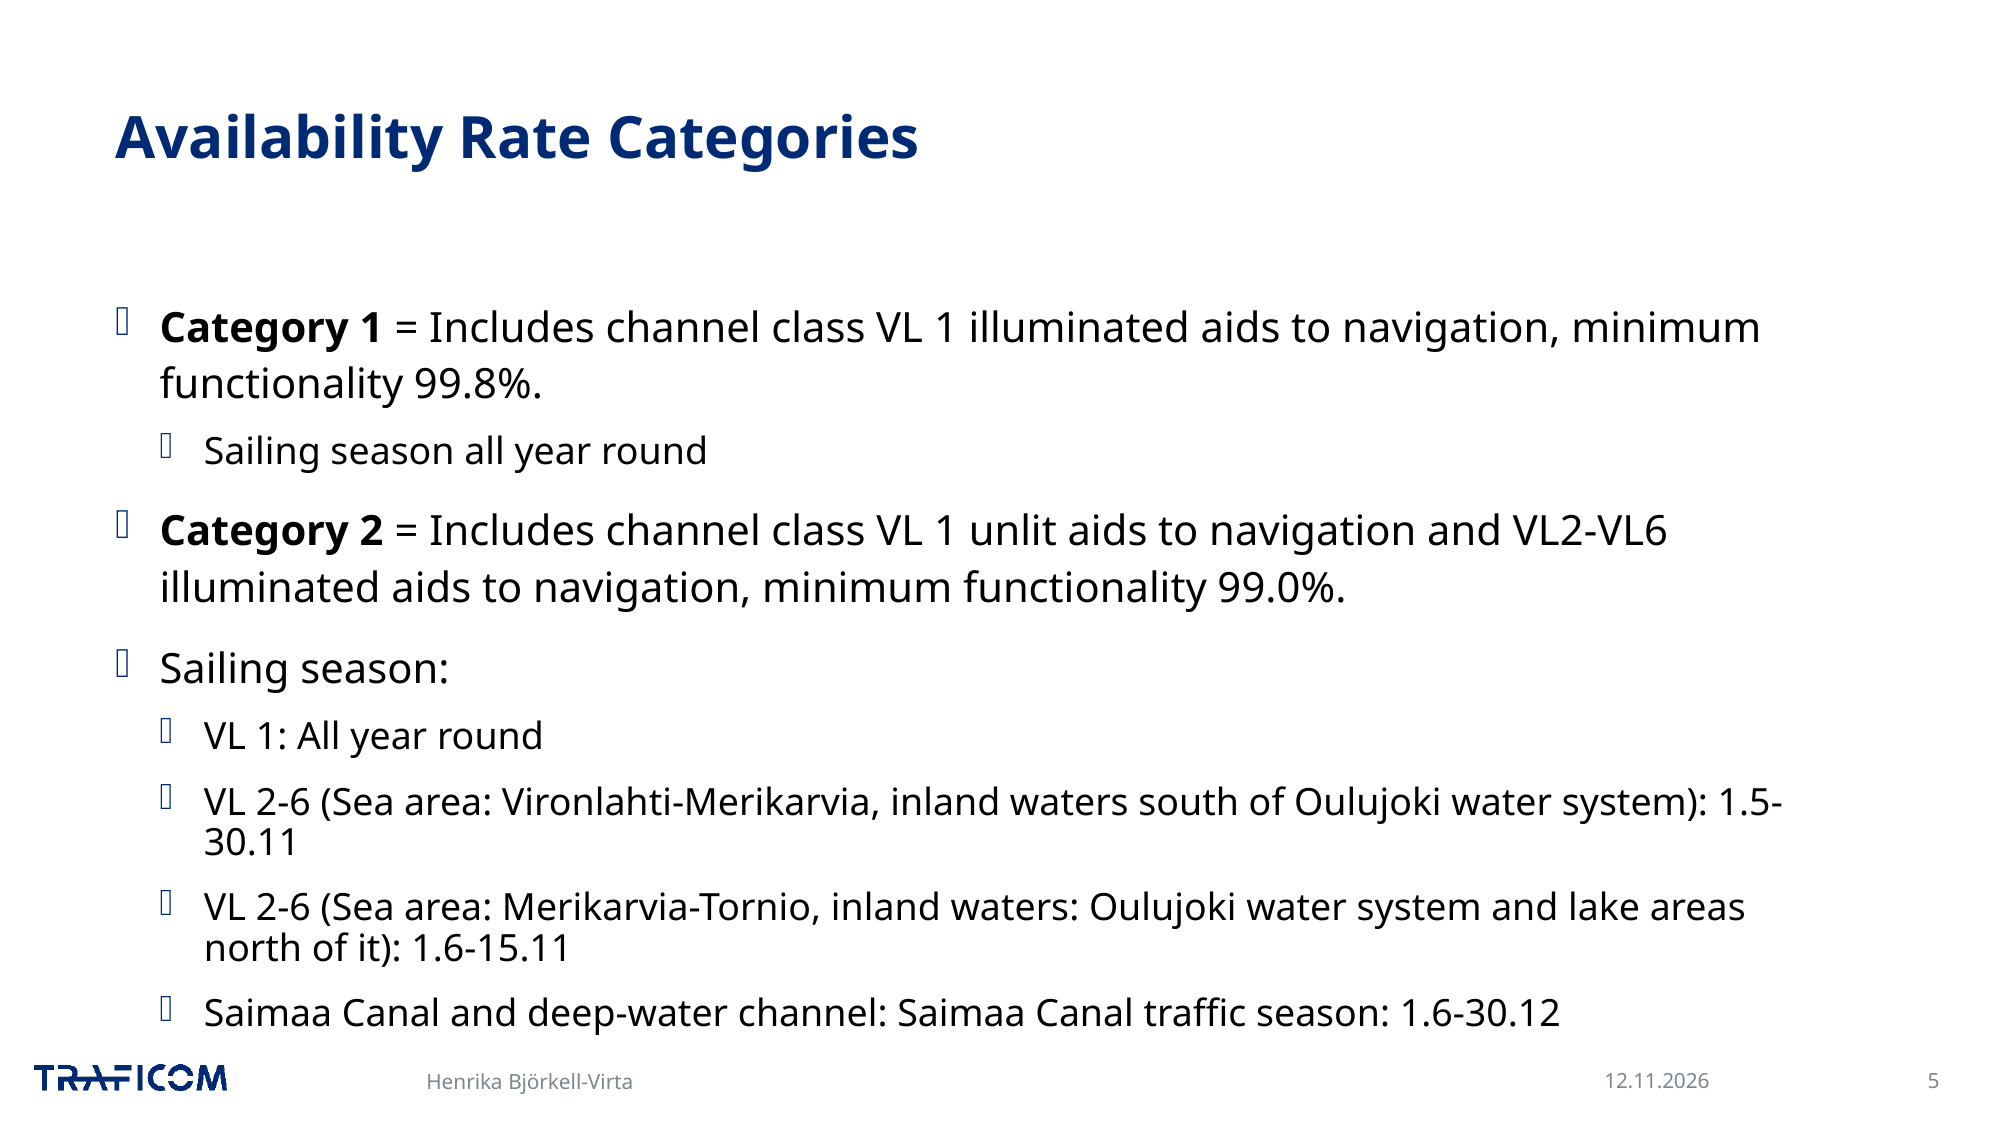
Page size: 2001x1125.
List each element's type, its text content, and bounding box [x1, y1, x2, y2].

slide_number 5 [1854, 1060, 1955, 1103]
picture [34, 1064, 227, 1091]
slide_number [1503, 1060, 1811, 1103]
footer Henrika Björkell-Virta [411, 1060, 1000, 1103]
list Category 1 = Includes channel class VL 1 illuminated aids to navigation, minimum functionality 99.8%. Sailing season all year round Category 2 = Includes channel class VL 1 unlit aids to navigation and VL2-VL6 illuminated aids to navigation, minimum functionality 99.0%. Sailing season: VL 1: All year round VL 2-6 (Sea area: Vironlahti-Merikarvia, inland waters south of Oulujoki water system): 1.5-30.11 VL 2-6 (Sea area: Merikarvia-Tornio, inland waters: Oulujoki water system and lake areas north of it): 1.6-15.11 Saimaa Canal and deep-water channel: Saimaa Canal traffic season: 1.6-30.12 [100, 286, 1864, 1015]
title Availability Rate Categories [100, 100, 1864, 283]
